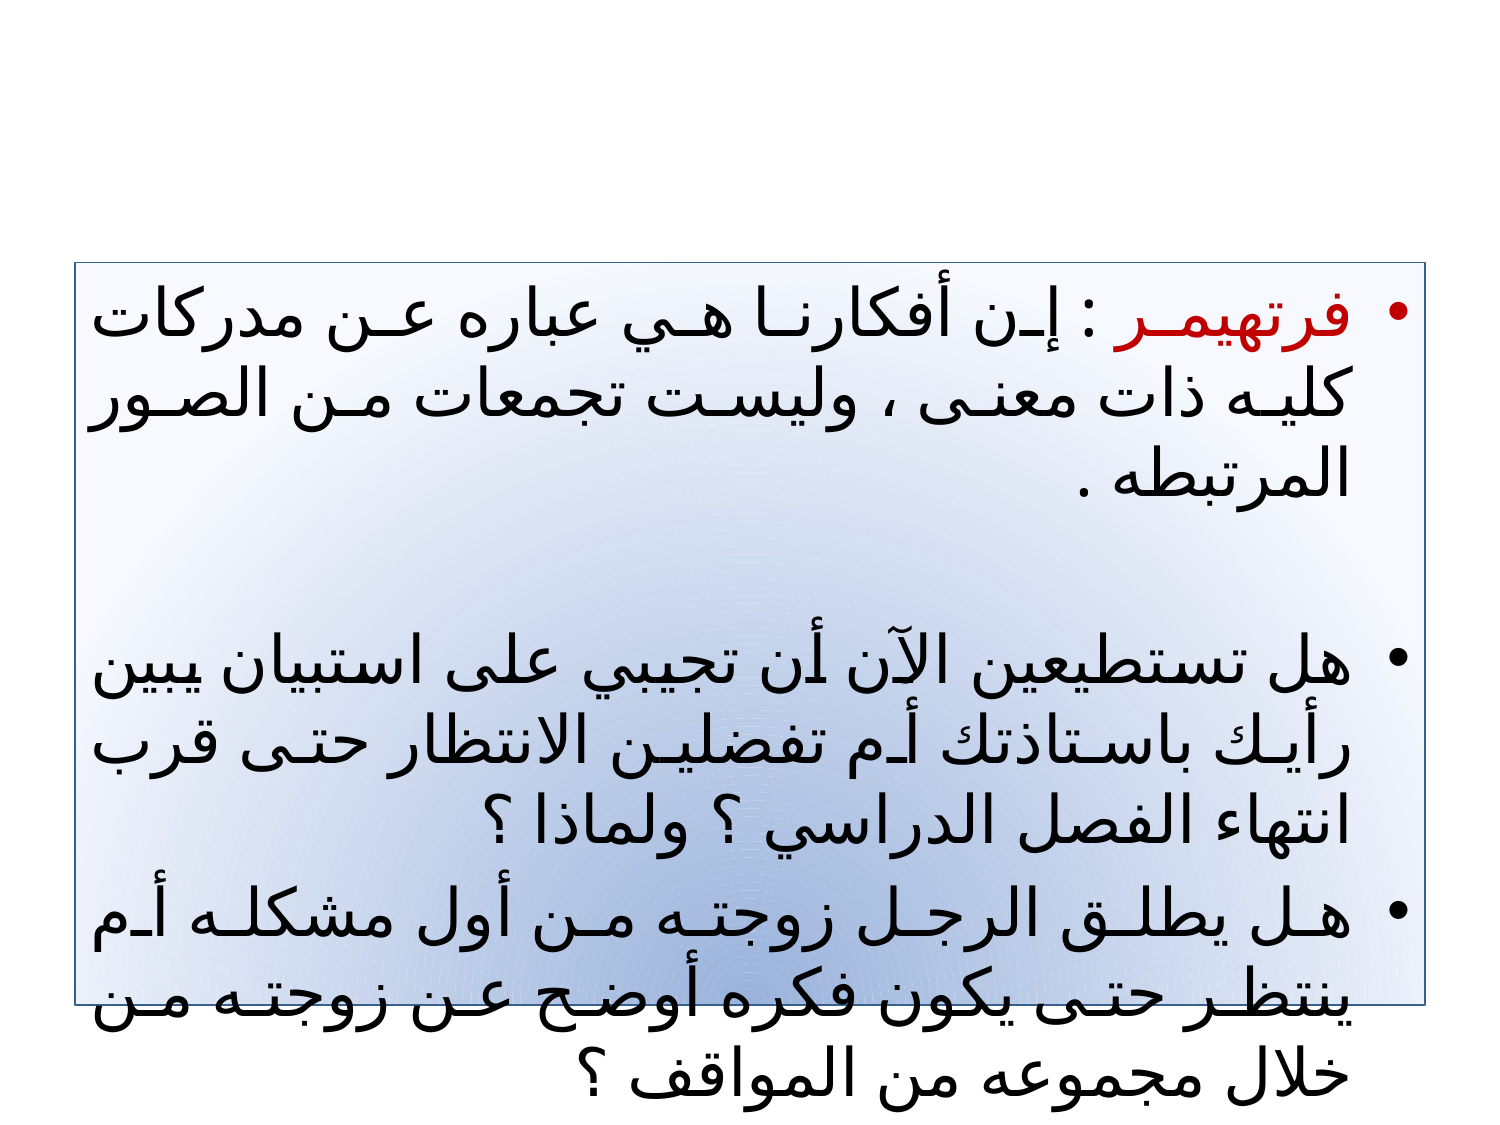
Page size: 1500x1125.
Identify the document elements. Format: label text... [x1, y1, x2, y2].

list فرتهيمر : إن أفكارنا هي عباره عن مدركات كليه ذات معنى ، وليست تجمعات من الصور المرتبطه . هل تستطيعين الآن أن تجيبي على استبيان يبين رأيك باستاذتك أم تفضلين الانتظار حتى قرب انتهاء الفصل الدراسي ؟ ولماذا ؟ هل يطلق الرجل زوجته من أول مشكله أم ينتظر حتى يكون فكره أوضح عن زوجته من خلال مجموعه من المواقف ؟ [74, 262, 1426, 1006]
